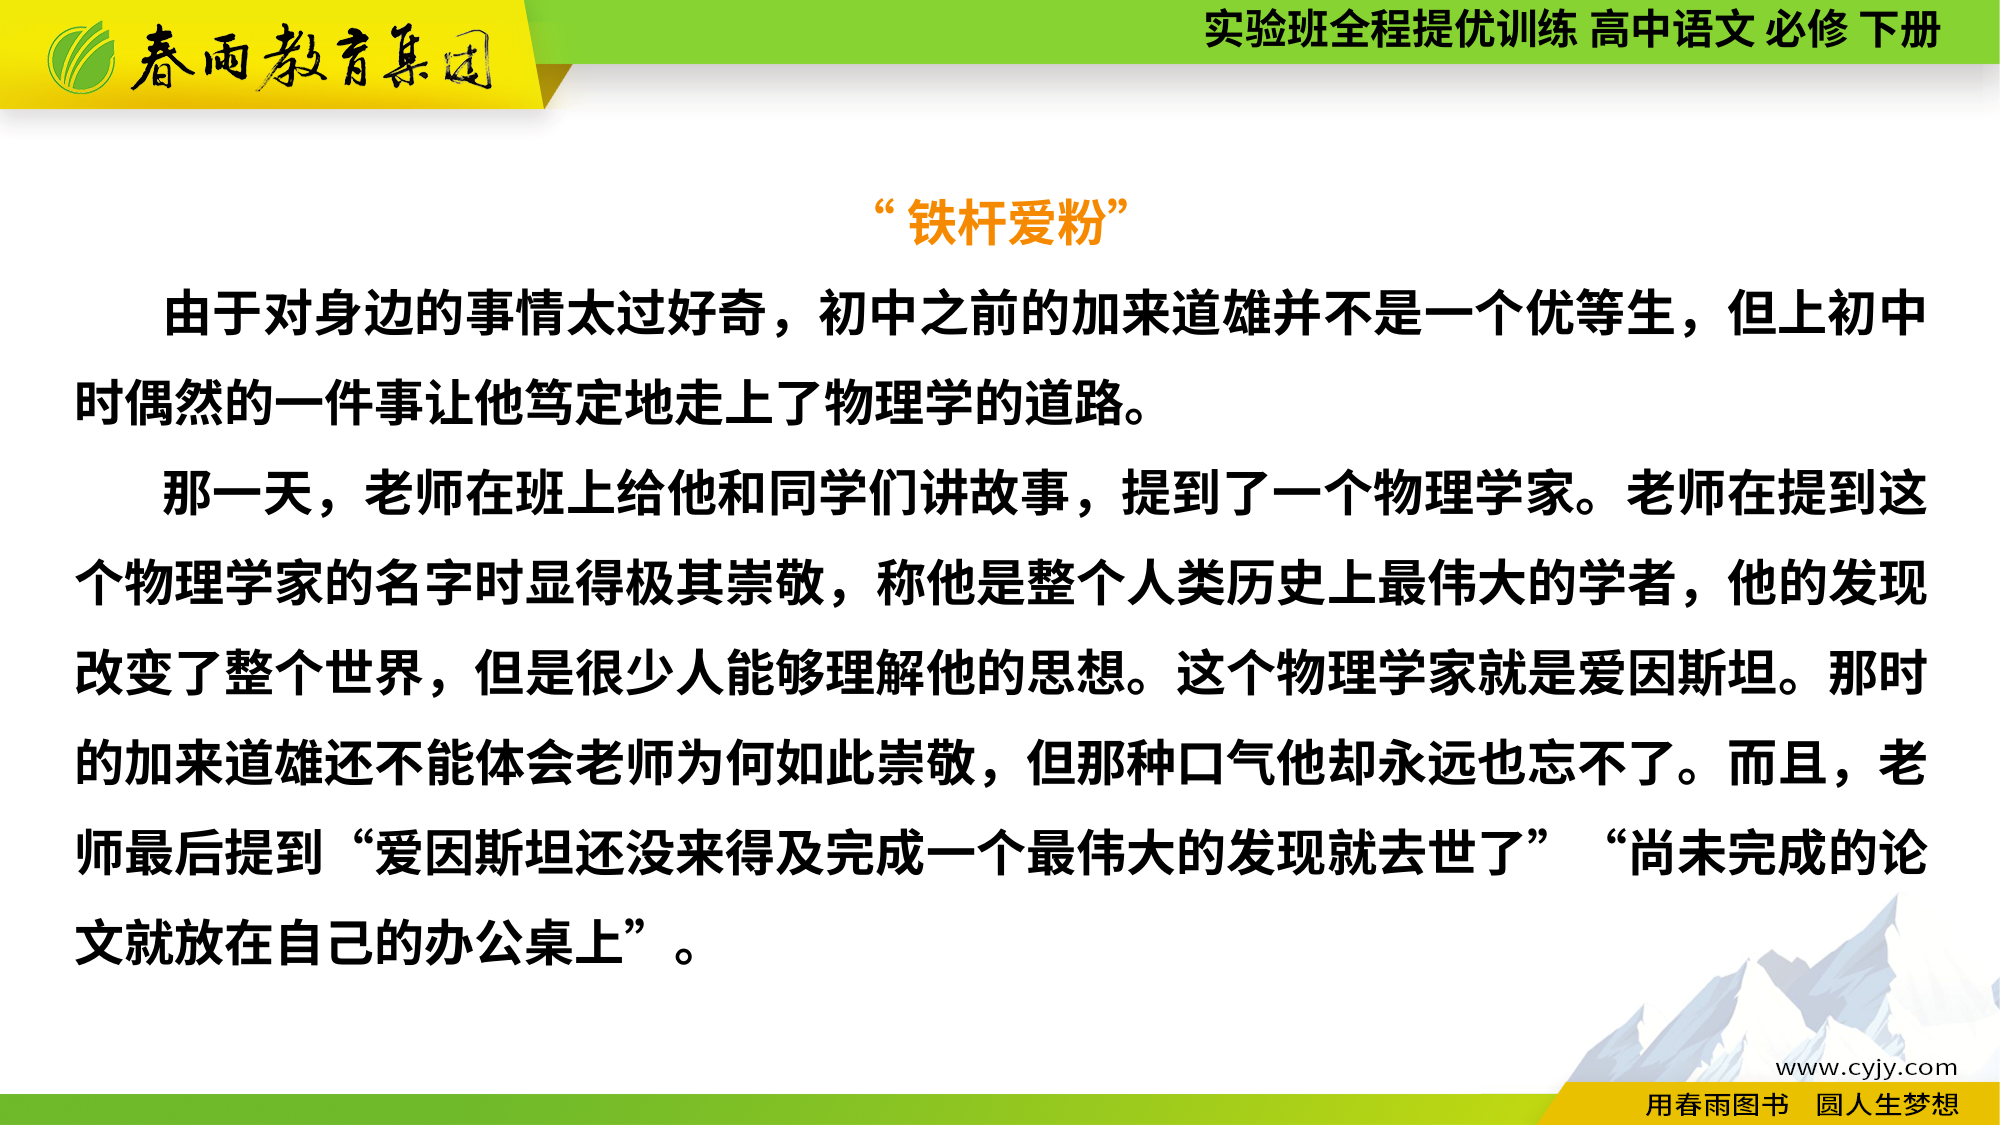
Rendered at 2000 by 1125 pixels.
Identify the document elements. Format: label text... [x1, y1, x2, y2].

picture [0, 0, 2000, 1125]
list “铁杆爱粉” 由于对身边的事情太过好奇，初中之前的加来道雄并不是一个优等生，但上初中时偶然的一件事让他笃定地走上了物理学的道路。 那一天，老师在班上给他和同学们讲故事，提到了一个物理学家。老师在提到这个物理学家的名字时显得极其崇敬，称他是整个人类历史上最伟大的学者，他的发现改变了整个世界，但是很少人能够理解他的思想。这个物理学家就是爱因斯坦。那时的加来道雄还不能体会老师为何如此崇敬，但那种口气他却永远也忘不了。而且，老师最后提到“爱因斯坦还没来得及完成一个最伟大的发现就去世了”“尚未完成的论文就放在自己的办公桌上”。 [59, 154, 1944, 976]
